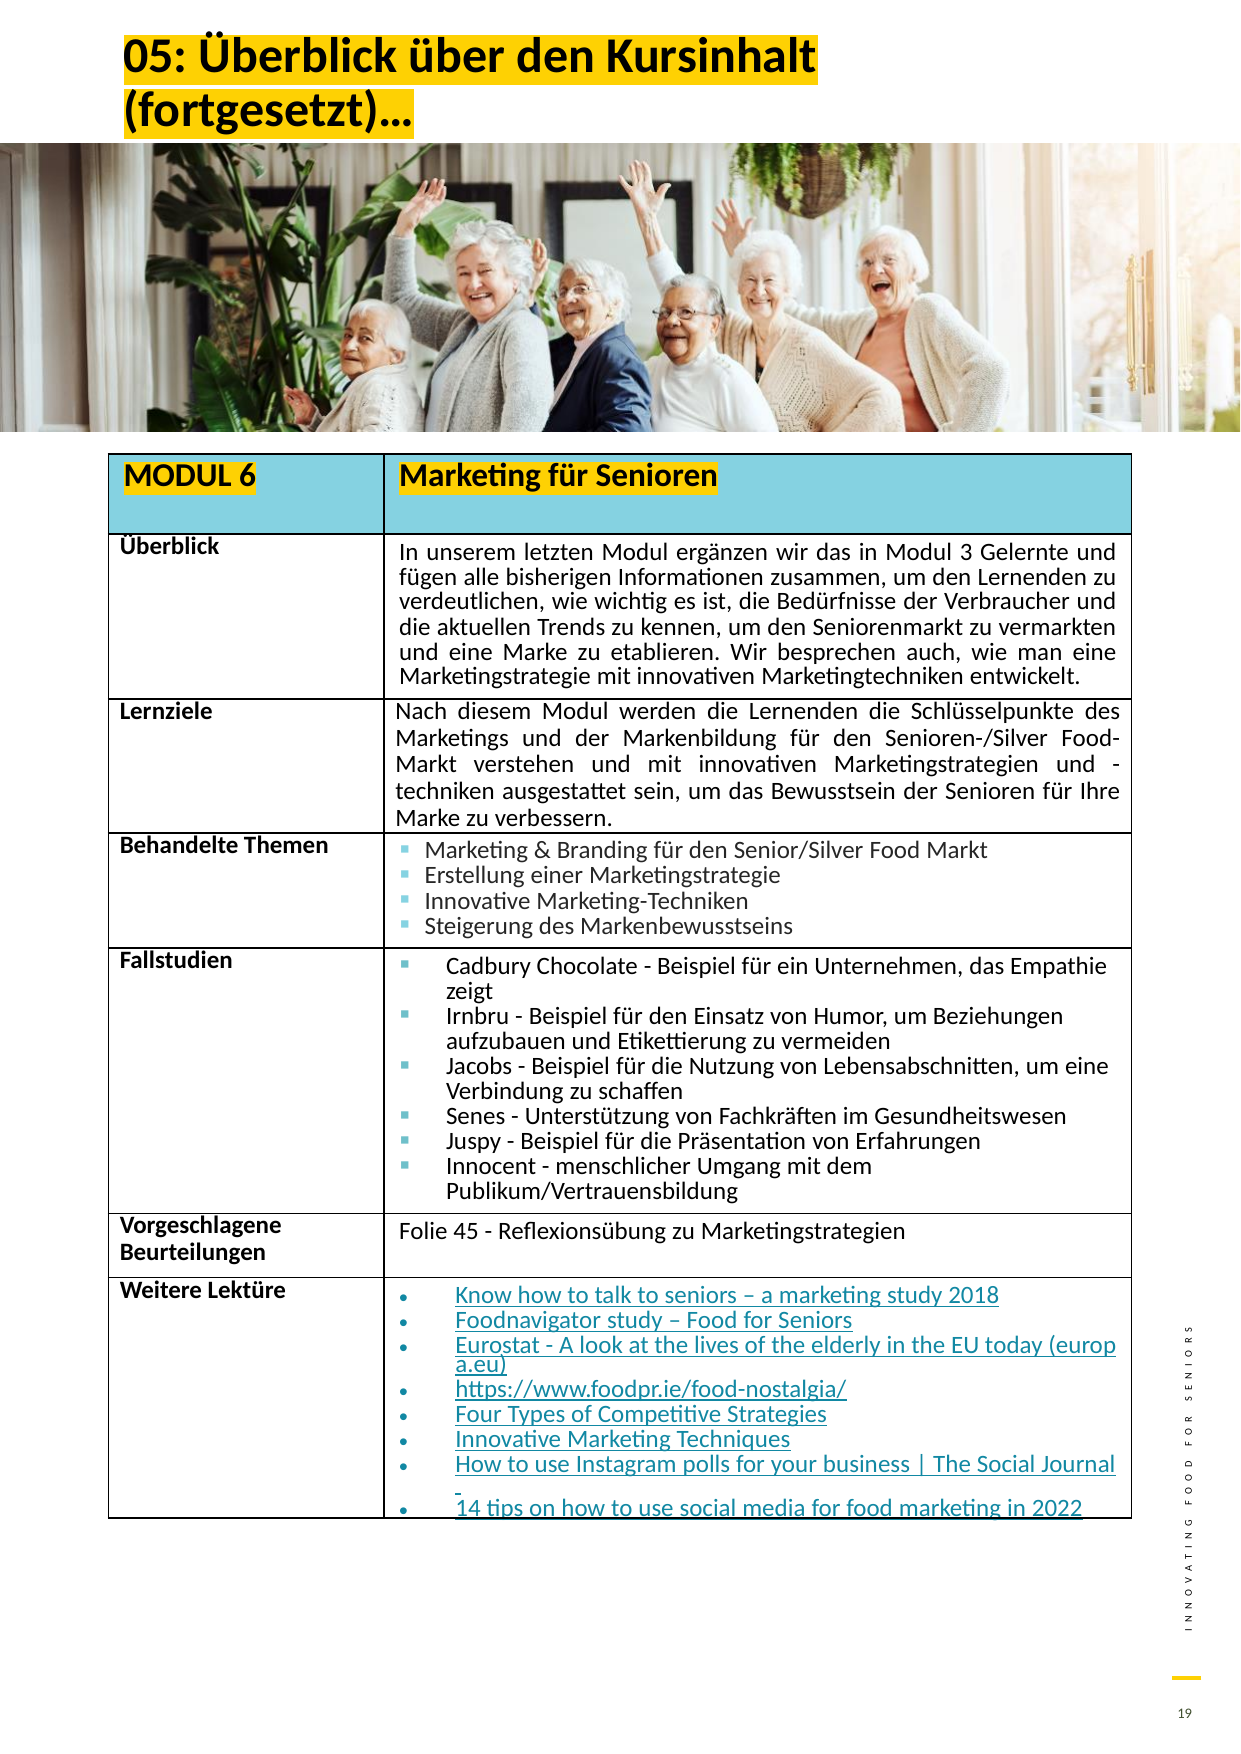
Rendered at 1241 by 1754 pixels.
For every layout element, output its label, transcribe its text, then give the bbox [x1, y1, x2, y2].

table_cell Know how to talk to seniors – a marketing study 2018 Foodnavigator study – Food for Seniors Eurostat - A look at the lives of the elderly in the EU today (europa.eu) https://www.foodpr.ie/food-nostalgia/ Four Types of Competitive Strategies Innovative Marketing Techniques How to use Instagram polls for your business | The Social Journal 14 tips on how to use social media for food marketing in 2022 [385, 1278, 1131, 1517]
list 05: Überblick über den Kursinhalt (fortgesetzt)… [108, 21, 1050, 109]
table_cell Vorgeschlagene Beurteilungen [109, 1214, 383, 1277]
table_cell Weitere Lektüre [109, 1278, 383, 1517]
table_cell In unserem letzten Modul ergänzen wir das in Modul 3 Gelernte und fügen alle bisherigen Informationen zusammen, um den Lernenden zu verdeutlichen, wie wichtig es ist, die Bedürfnisse der Verbraucher und die aktuellen Trends zu kennen, um den Seniorenmarkt zu vermarkten und eine Marke zu etablieren. Wir besprechen auch, wie man eine Marketingstrategie mit innovativen Marketingtechniken entwickelt. [385, 535, 1131, 698]
table_cell Nach diesem Modul werden die Lernenden die Schlüsselpunkte des Marketings und der Markenbildung für den Senioren-/Silver Food-Markt verstehen und mit innovativen Marketingstrategien und -techniken ausgestattet sein, um das Bewusstsein der Senioren für Ihre Marke zu verbessern. [385, 700, 1131, 832]
table_cell Lernziele [109, 700, 383, 832]
text_box [135, 1058, 409, 1135]
table_cell Behandelte Themen [109, 834, 383, 947]
table_cell Marketing & Branding für den Senior/Silver Food Markt Erstellung einer Marketingstrategie Innovative Marketing-Techniken Steigerung des Markenbewusstseins [385, 834, 1131, 947]
picture [0, 143, 1241, 432]
table_header Marketing für Senioren [385, 455, 1131, 533]
table_cell Folie 45 - Reflexionsübung zu Marketingstrategien [385, 1214, 1131, 1277]
table_cell Fallstudien [109, 949, 383, 1213]
table_header MODUL 6 [109, 455, 383, 533]
table_cell Überblick [109, 535, 383, 698]
table_cell Cadbury Chocolate - Beispiel für ein Unternehmen, das Empathie zeigt Irnbru - Beispiel für den Einsatz von Humor, um Beziehungen aufzubauen und Etikettierung zu vermeiden Jacobs - Beispiel für die Nutzung von Lebensabschnitten, um eine Verbindung zu schaffen Senes - Unterstützung von Fachkräften im Gesundheitswesen Juspy - Beispiel für die Präsentation von Erfahrungen Innocent - menschlicher Umgang mit dem Publikum/Vertrauensbildung [385, 949, 1131, 1213]
